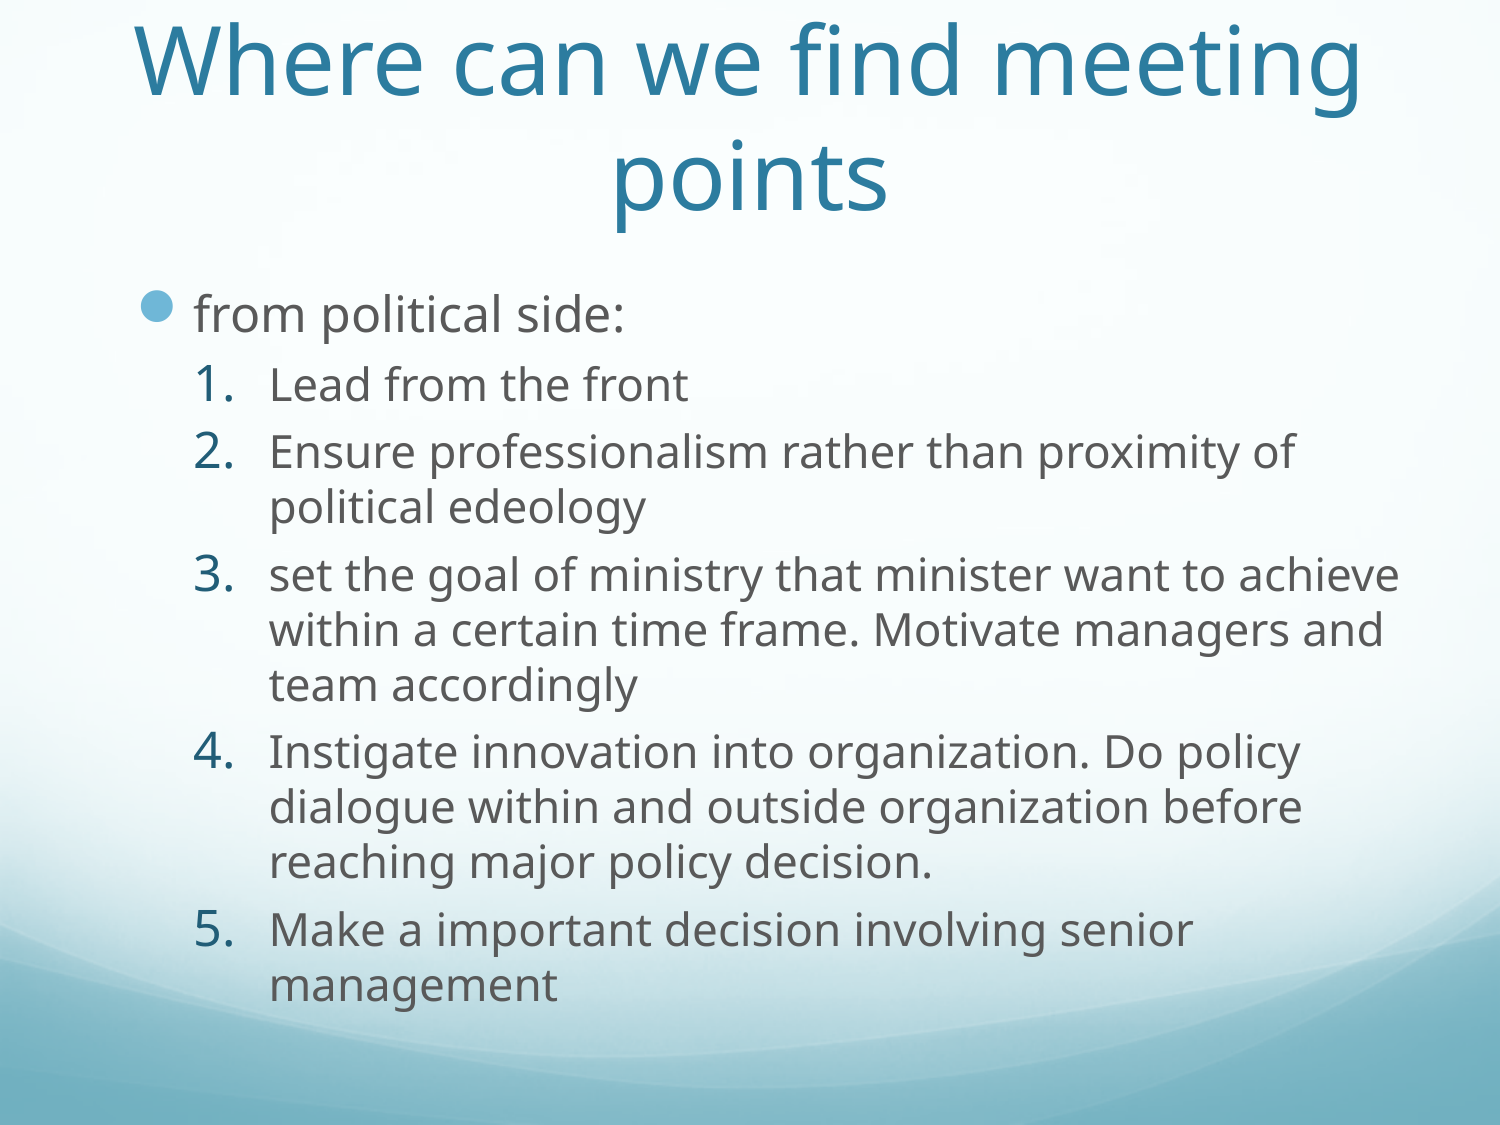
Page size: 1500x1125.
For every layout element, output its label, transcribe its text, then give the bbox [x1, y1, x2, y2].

title Where can we find meeting points [90, 17, 1410, 237]
list from political side: Lead from the front Ensure professionalism rather than proximity of political edeology set the goal of ministry that minister want to achieve within a certain time frame. Motivate managers and team accordingly Instigate innovation into organization. Do policy dialogue within and outside organization before reaching major policy decision. Make a important decision involving senior management [121, 275, 1441, 1089]
